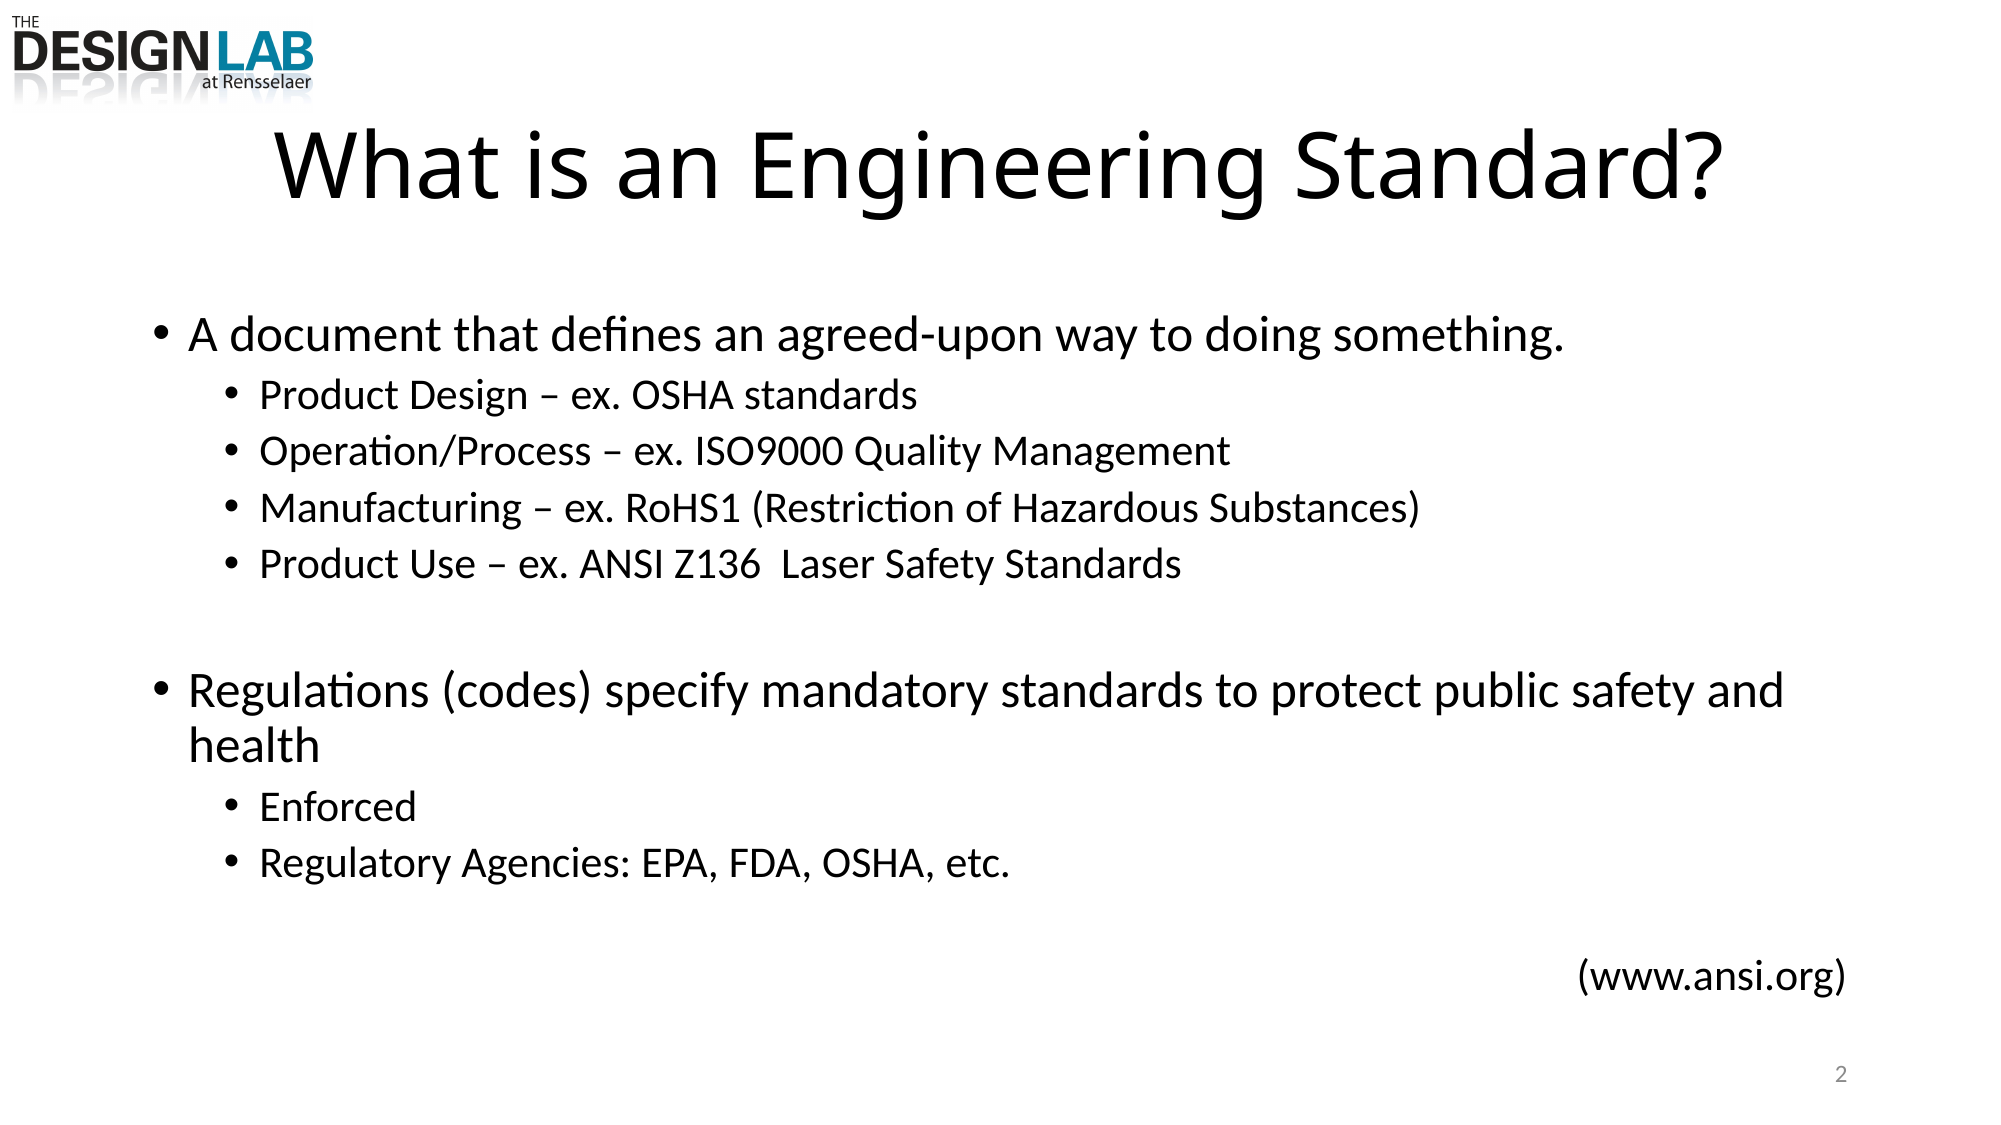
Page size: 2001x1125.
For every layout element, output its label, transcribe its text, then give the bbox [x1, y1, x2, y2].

title What is an Engineering Standard? [137, 59, 1863, 278]
slide_number 2 [1412, 1042, 1863, 1103]
picture [12, 16, 313, 113]
picture [259, 42, 268, 55]
picture [291, 54, 304, 59]
picture [291, 38, 303, 47]
list A document that defines an agreed-upon way to doing something. Product Design – ex. OSHA standards Operation/Process – ex. ISO9000 Quality Management Manufacturing – ex. RoHS1 (Restriction of Hazardous Substances) Product Use – ex. ANSI Z136 Laser Safety Standards Regulations (codes) specify mandatory standards to protect public safety and health Enforced Regulatory Agencies: EPA, FDA, OSHA, etc. (www.ansi.org) [137, 299, 1863, 1014]
